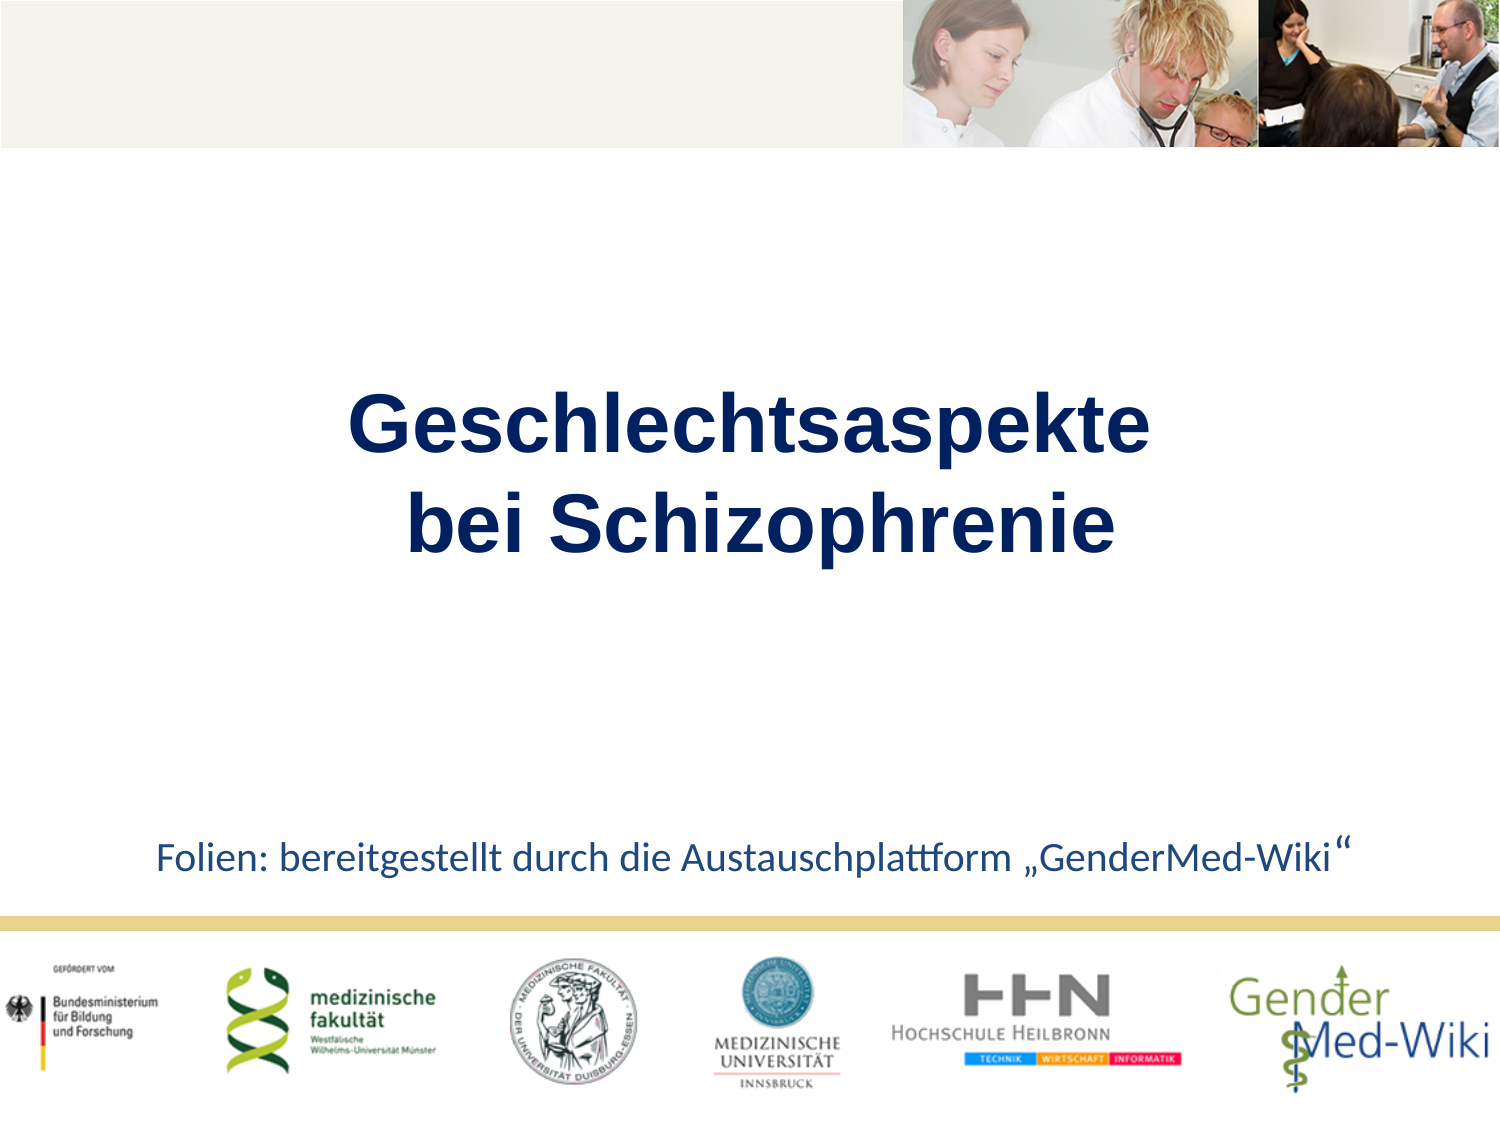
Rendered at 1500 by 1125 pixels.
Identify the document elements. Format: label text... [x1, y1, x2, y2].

picture [5, 956, 1489, 1094]
picture [903, 0, 1500, 149]
title Geschlechtsaspekte bei Schizophrenie [123, 361, 1399, 603]
